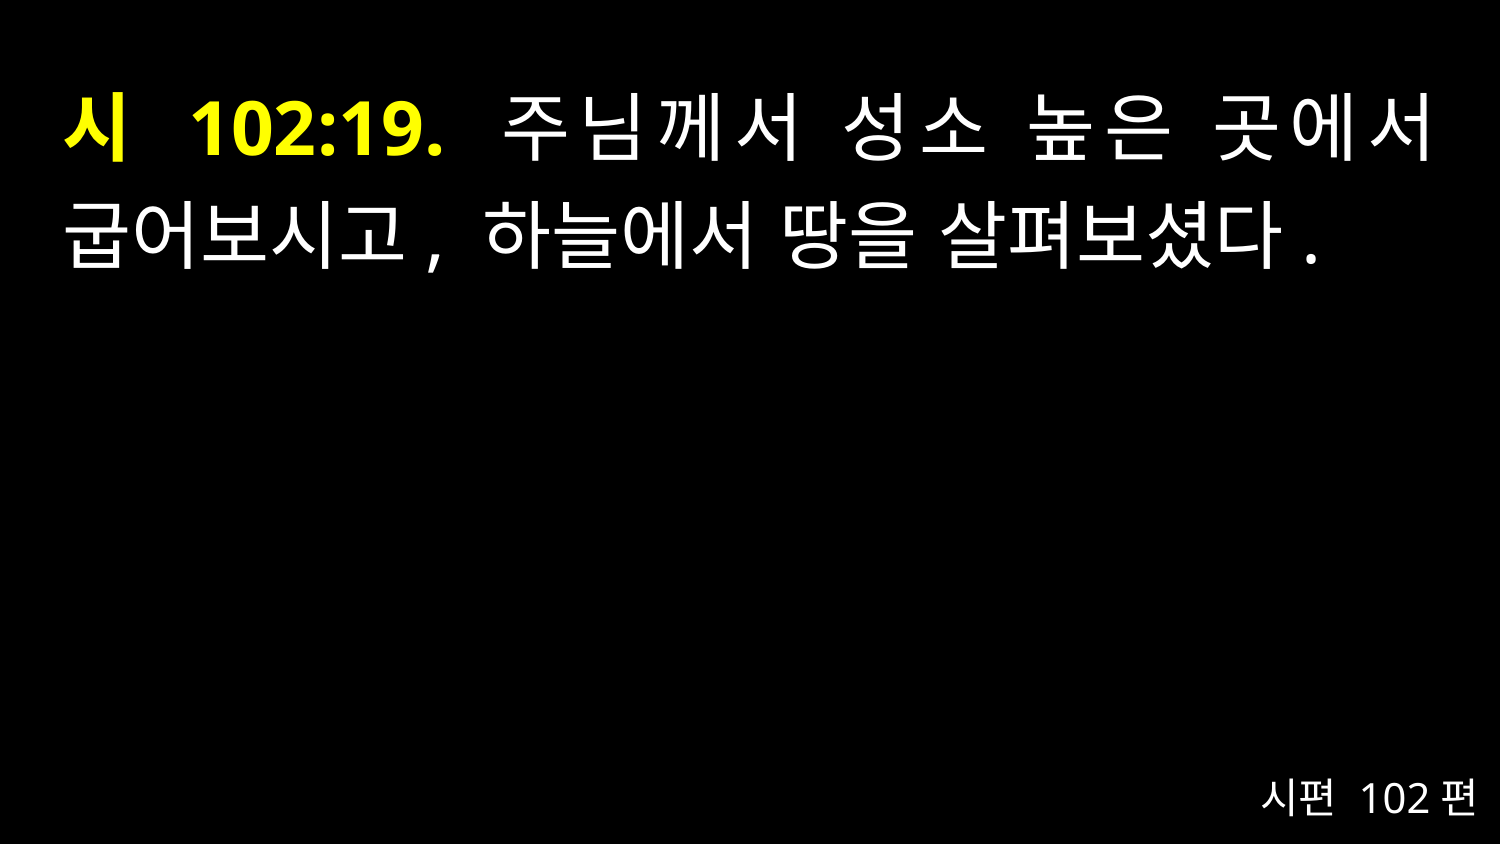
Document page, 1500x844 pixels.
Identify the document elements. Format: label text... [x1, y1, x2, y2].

subtitle 시편 102편 [916, 770, 1500, 844]
title 시 102:19. 주님께서 성소 높은 곳에서 굽어보시고, 하늘에서 땅을 살펴보셨다. [0, 0, 1500, 844]
